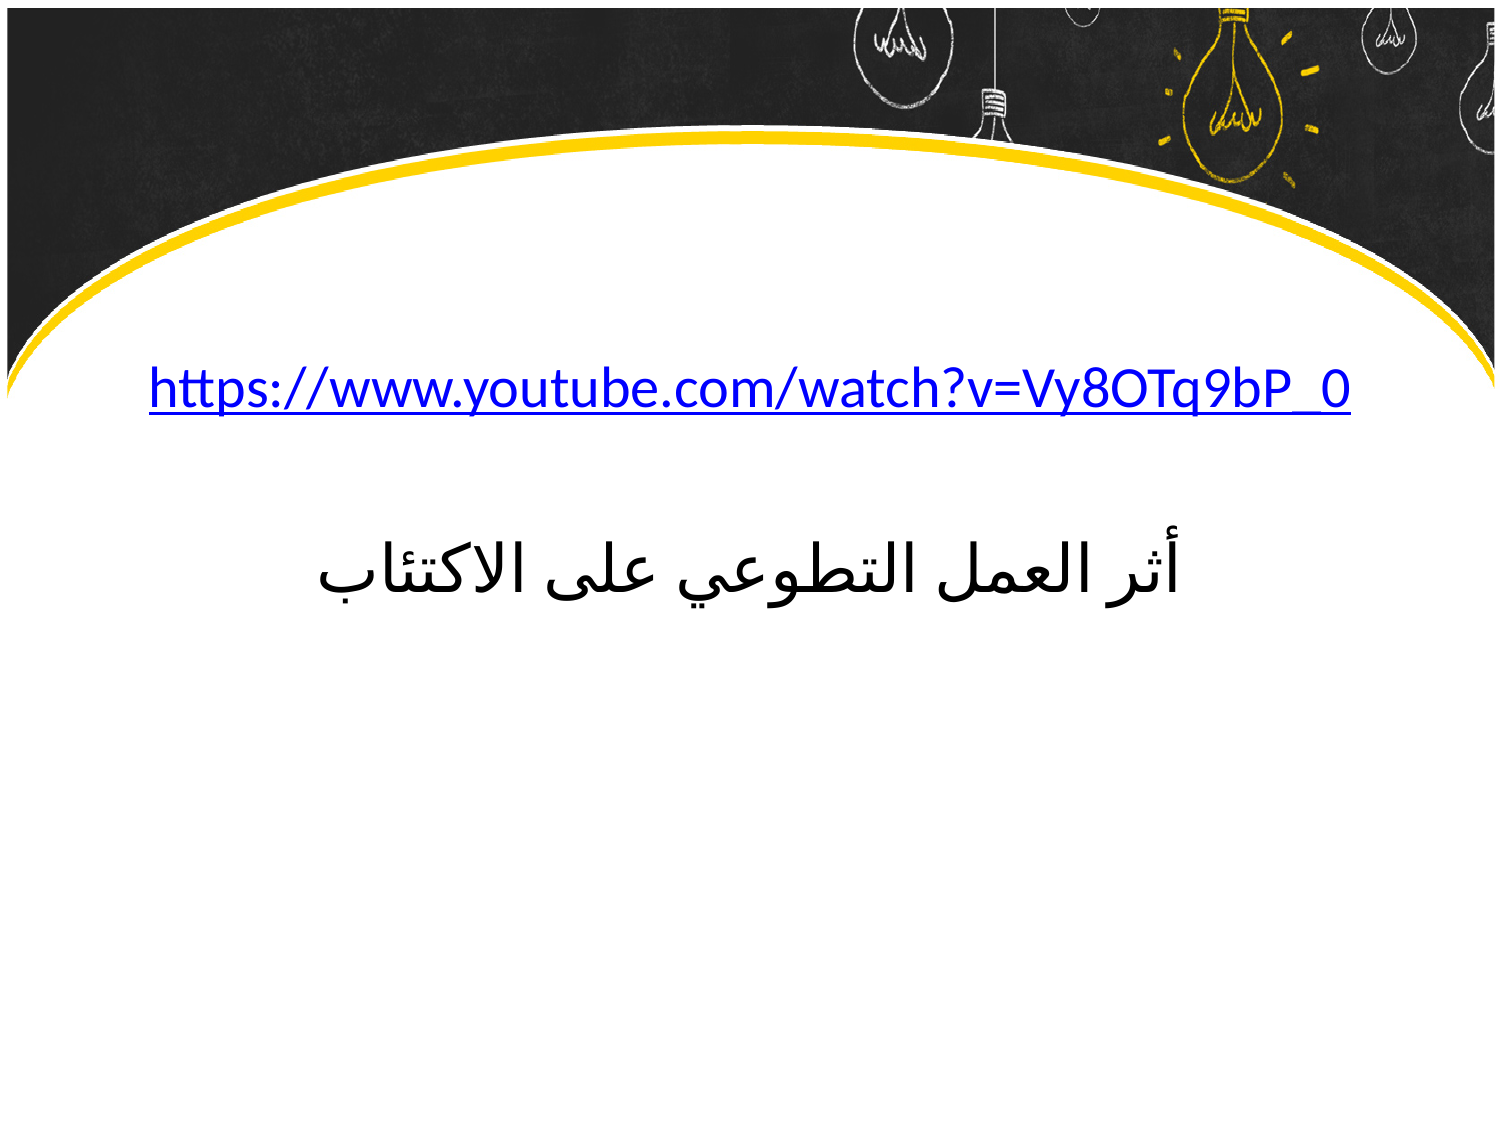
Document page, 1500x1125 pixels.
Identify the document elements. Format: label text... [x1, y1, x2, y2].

list https://www.youtube.com/watch?v=Vy8OTq9bP_0 أثر العمل التطوعي على الاكتئاب [75, 341, 1425, 1005]
picture [0, 0, 1500, 1125]
